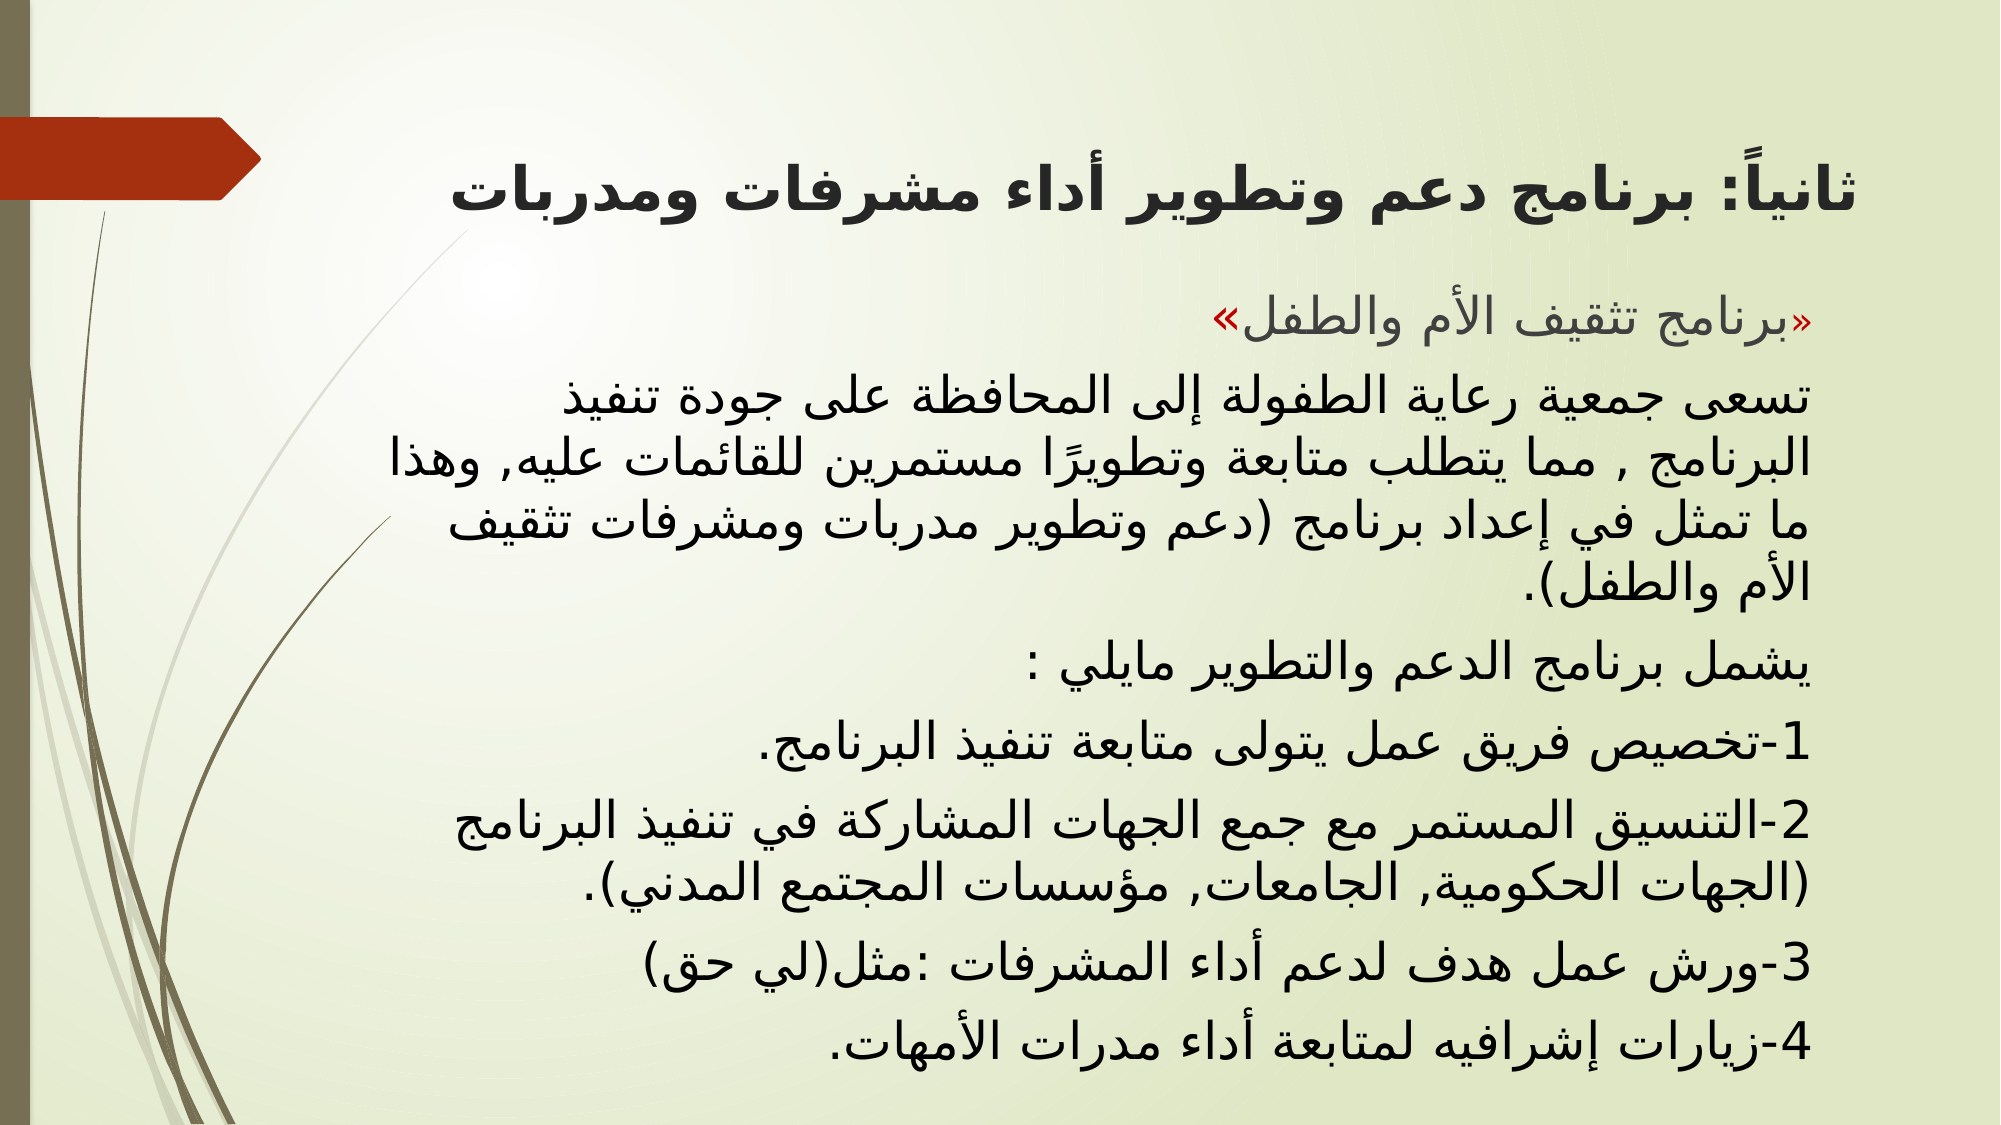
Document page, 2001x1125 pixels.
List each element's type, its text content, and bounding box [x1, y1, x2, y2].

title ثانياً: برنامج دعم وتطوير أداء مشرفات ومدربات [412, 141, 1875, 275]
list «برنامج تثقيف الأم والطفل» تسعى جمعية رعاية الطفولة إلى المحافظة على جودة تنفيذ البرنامج , مما يتطلب متابعة وتطويرًا مستمرين للقائمات عليه, وهذا ما تمثل في إعداد برنامج (دعم وتطوير مدربات ومشرفات تثقيف الأم والطفل). يشمل برنامج الدعم والتطوير مايلي : 1-تخصيص فريق عمل يتولى متابعة تنفيذ البرنامج. 2-التنسيق المستمر مع جمع الجهات المشاركة في تنفيذ البرنامج (الجهات الحكومية, الجامعات, مؤسسات المجتمع المدني). 3-ورش عمل هدف لدعم أداء المشرفات :مثل(لي حق) 4-زيارات إشرافيه لمتابعة أداء مدرات الأمهات. [366, 274, 1829, 1092]
